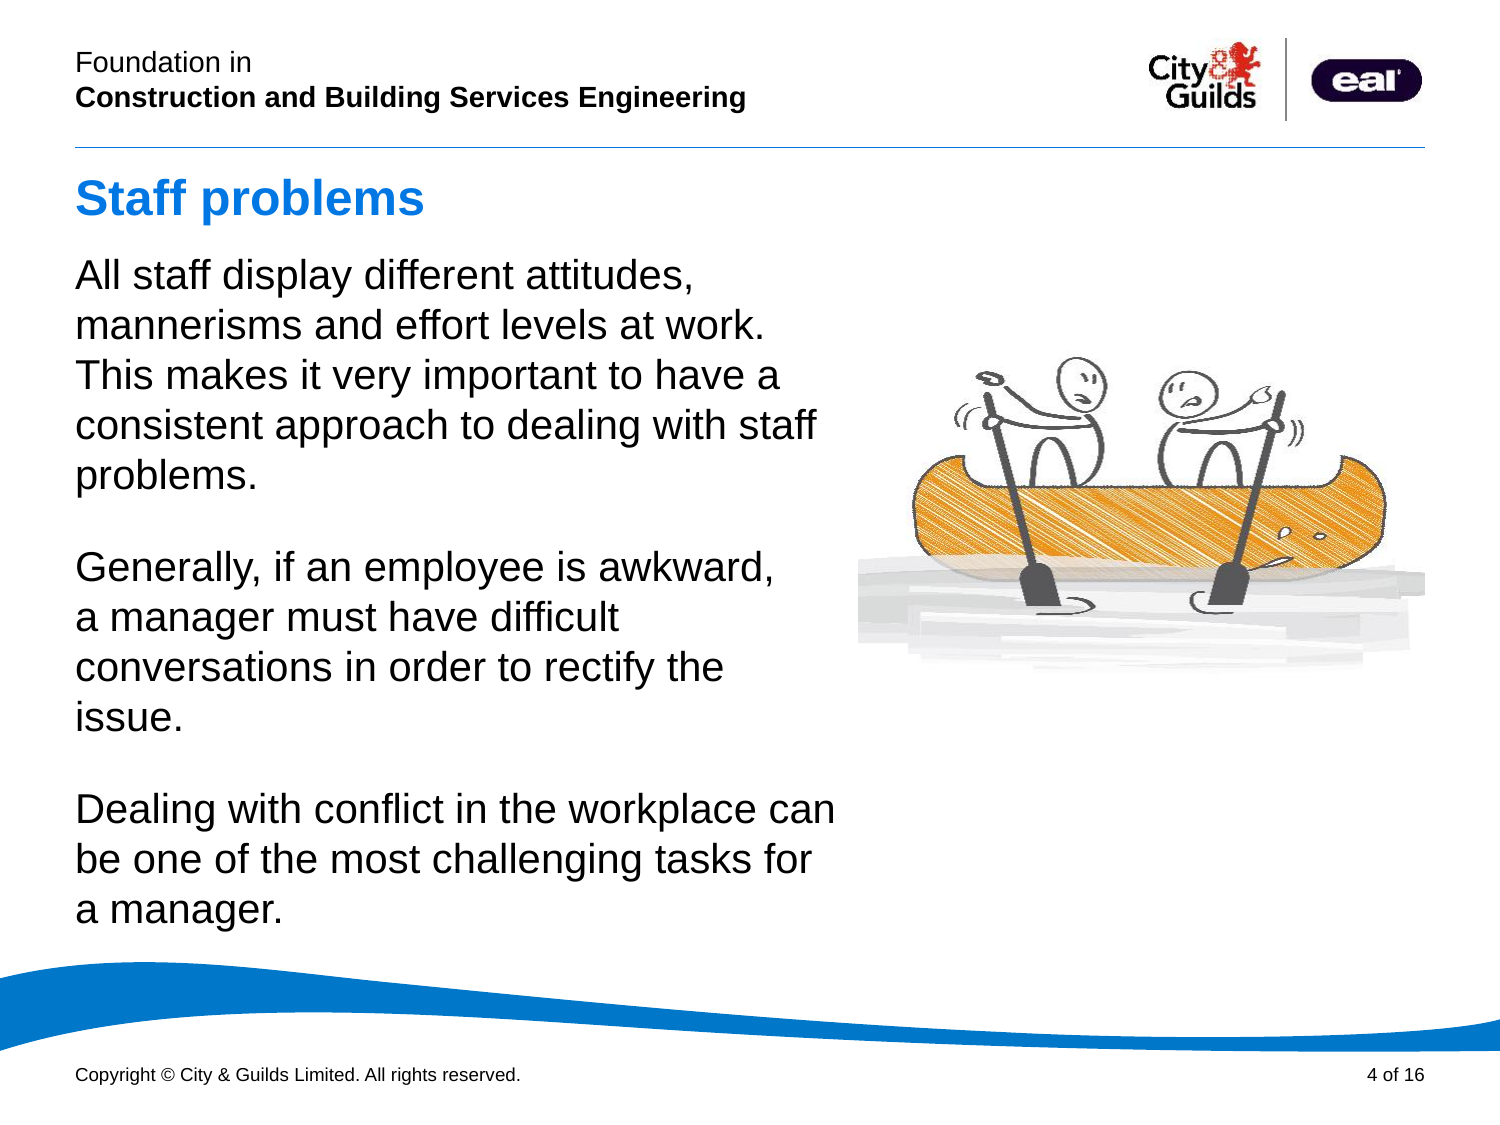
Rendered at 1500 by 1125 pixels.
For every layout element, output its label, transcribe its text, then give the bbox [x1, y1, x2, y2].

picture [1149, 38, 1422, 121]
picture [858, 302, 1426, 704]
list All staff display different attitudes, mannerisms and effort levels at work. This makes it very important to have a consistent approach to dealing with staff problems. Generally, if an employee is awkward, a manager must have difficult conversations in order to rectify the issue. Dealing with conflict in the workplace can be one of the most challenging tasks for a manager. [74, 247, 845, 946]
title Staff problems [74, 165, 1426, 229]
